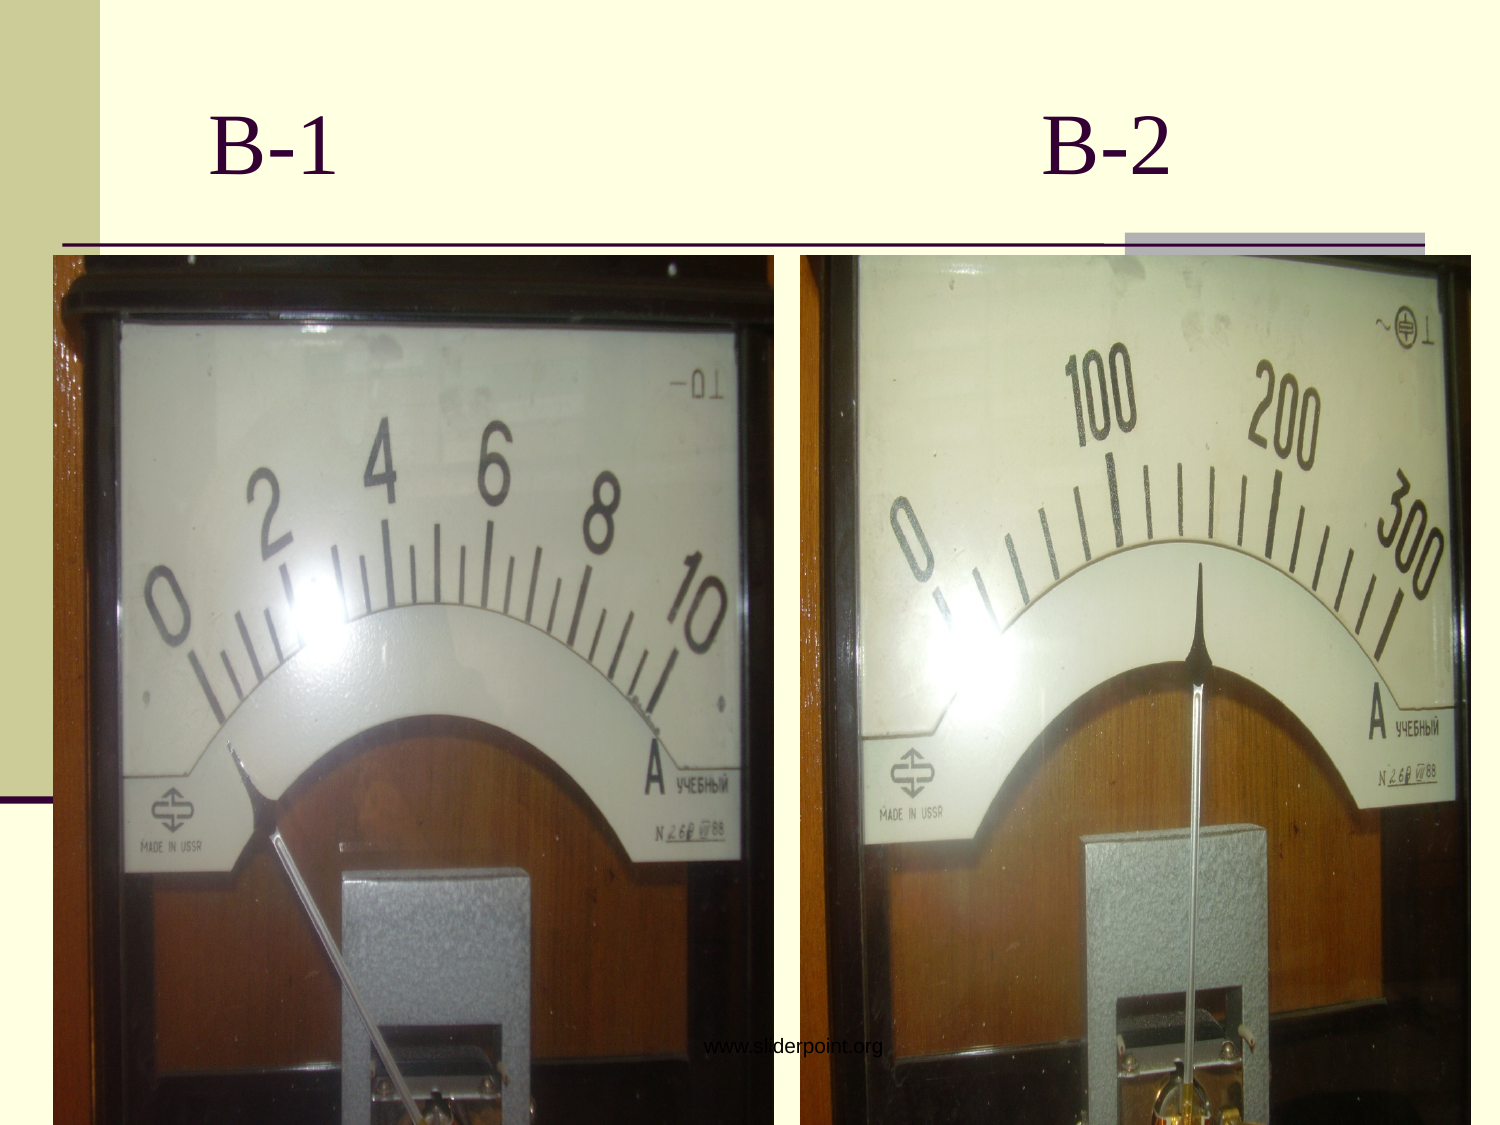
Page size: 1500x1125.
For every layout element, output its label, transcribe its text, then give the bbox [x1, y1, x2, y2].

footer www.sliderpoint.org [778, 1024, 794, 1101]
title В-1 В-2 [149, 45, 1426, 234]
picture [52, 255, 774, 1125]
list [799, 255, 1471, 1125]
